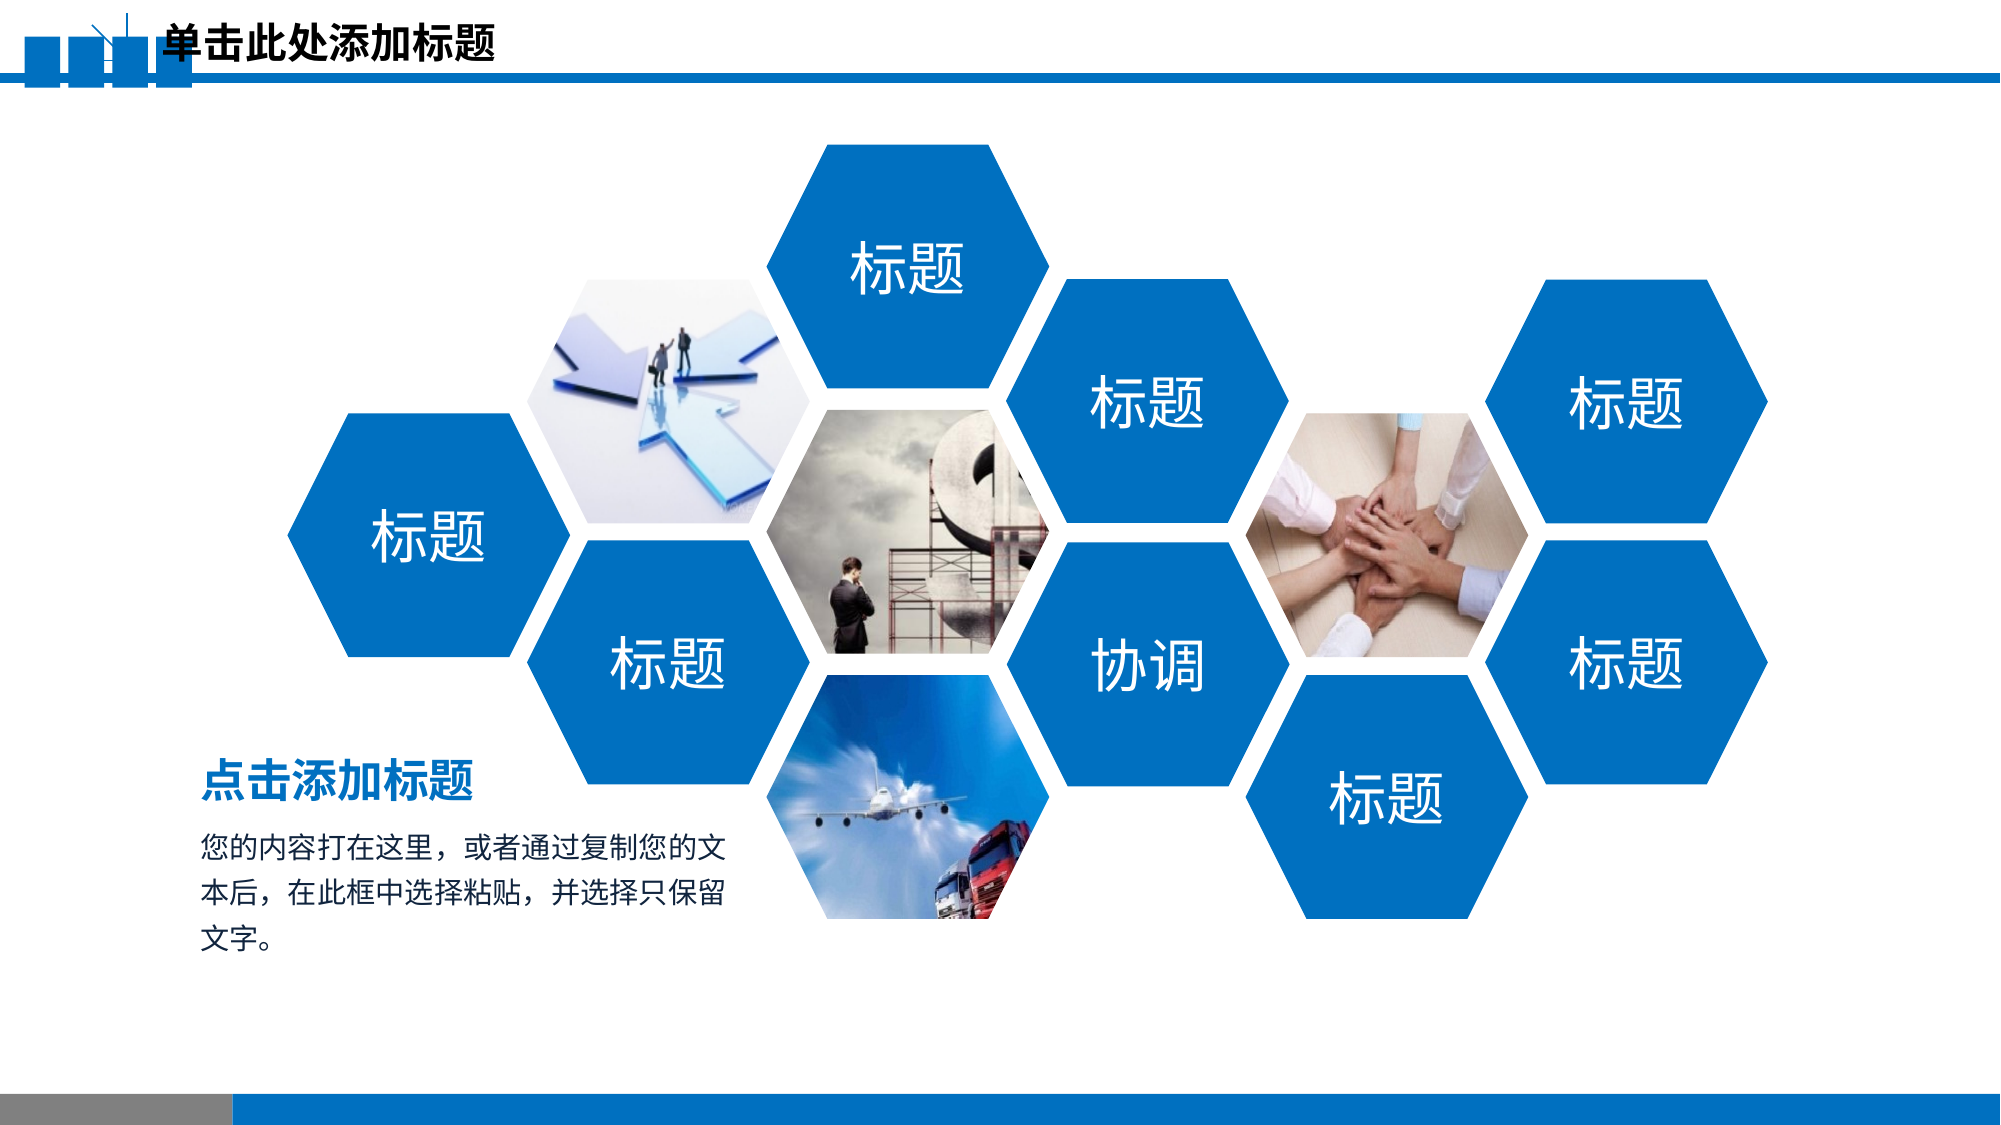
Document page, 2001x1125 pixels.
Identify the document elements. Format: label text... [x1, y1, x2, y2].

text_box [1243, 411, 1531, 660]
text_box 标题 [764, 142, 1052, 391]
text_box 标题 [285, 411, 573, 660]
text_box [0, 1092, 230, 1125]
text_box 单击此处添加标题 [147, 9, 587, 73]
text_box 协调 [1004, 540, 1292, 789]
text_box 点击添加标题 [185, 743, 643, 811]
text_box 标题 [525, 538, 812, 787]
text_box [764, 673, 1052, 921]
text_box 标题 [1483, 538, 1770, 787]
text_box 标题 [1243, 673, 1531, 921]
text_box 您的内容打在这里，或者通过复制您的文本后，在此框中选择粘贴，并选择只保留文字。 [185, 811, 746, 963]
text_box 标题 [1483, 277, 1770, 526]
text_box 标题 [1004, 276, 1291, 525]
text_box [79, 12, 128, 61]
text_box [230, 1092, 2000, 1125]
text_box [764, 407, 1052, 656]
text_box [525, 277, 812, 526]
